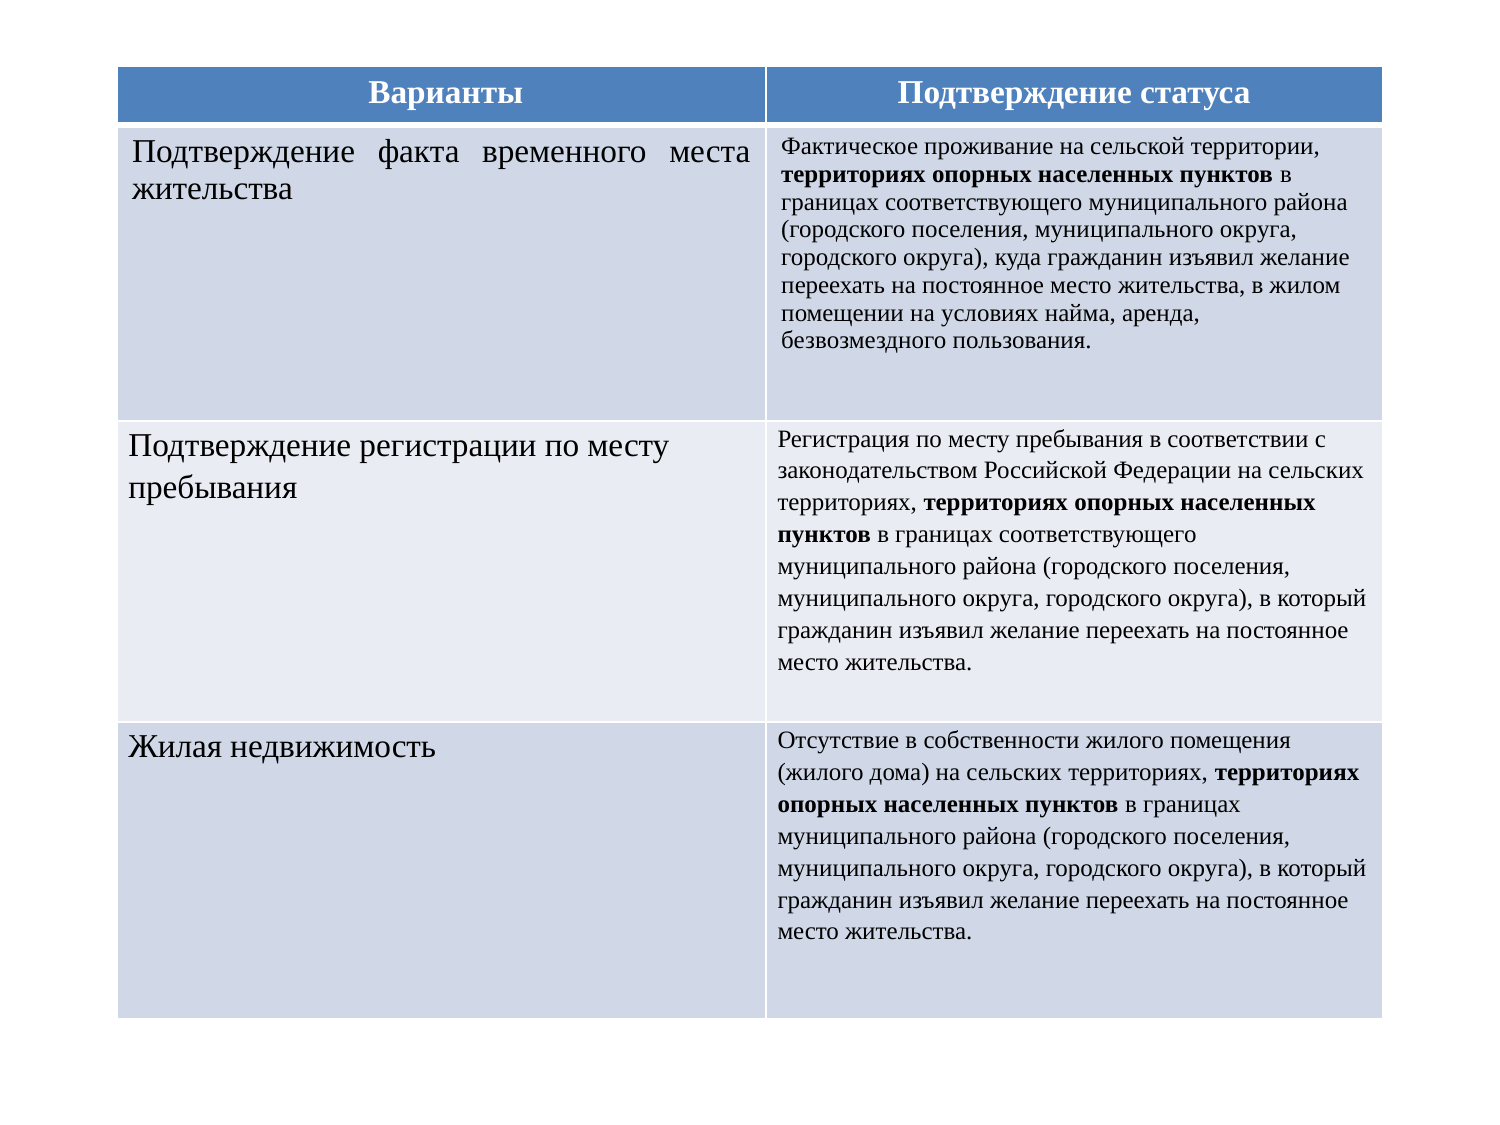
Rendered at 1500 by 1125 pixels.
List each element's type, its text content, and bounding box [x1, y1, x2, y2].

table_cell Подтверждение регистрации по месту пребывания [118, 422, 765, 721]
table_cell Фактическое проживание на сельской территории, территориях опорных населенных пунктов в границах соответствующего муниципального района (городского поселения, муниципального округа, городского округа), куда гражданин изъявил желание переехать на постоянное место жительства, в жилом помещении на условиях найма, аренда, безвозмездного пользования. [767, 128, 1382, 420]
table_cell Отсутствие в собственности жилого помещения (жилого дома) на сельских территориях, территориях опорных населенных пунктов в границах муниципального района (городского поселения, муниципального округа, городского округа), в который гражданин изъявил желание переехать на постоянное место жительства. [767, 723, 1382, 1018]
table_header Варианты [118, 67, 765, 122]
table_header Подтверждение статуса [767, 67, 1382, 122]
table_cell Регистрация по месту пребывания в соответствии с законодательством Российской Федерации на сельских территориях, территориях опорных населенных пунктов в границах соответствующего муниципального района (городского поселения, муниципального округа, городского округа), в который гражданин изъявил желание переехать на постоянное место жительства. [767, 422, 1382, 721]
table_cell Жилая недвижимость [118, 723, 765, 1018]
table_cell Подтверждение факта временного места жительства [118, 128, 765, 420]
